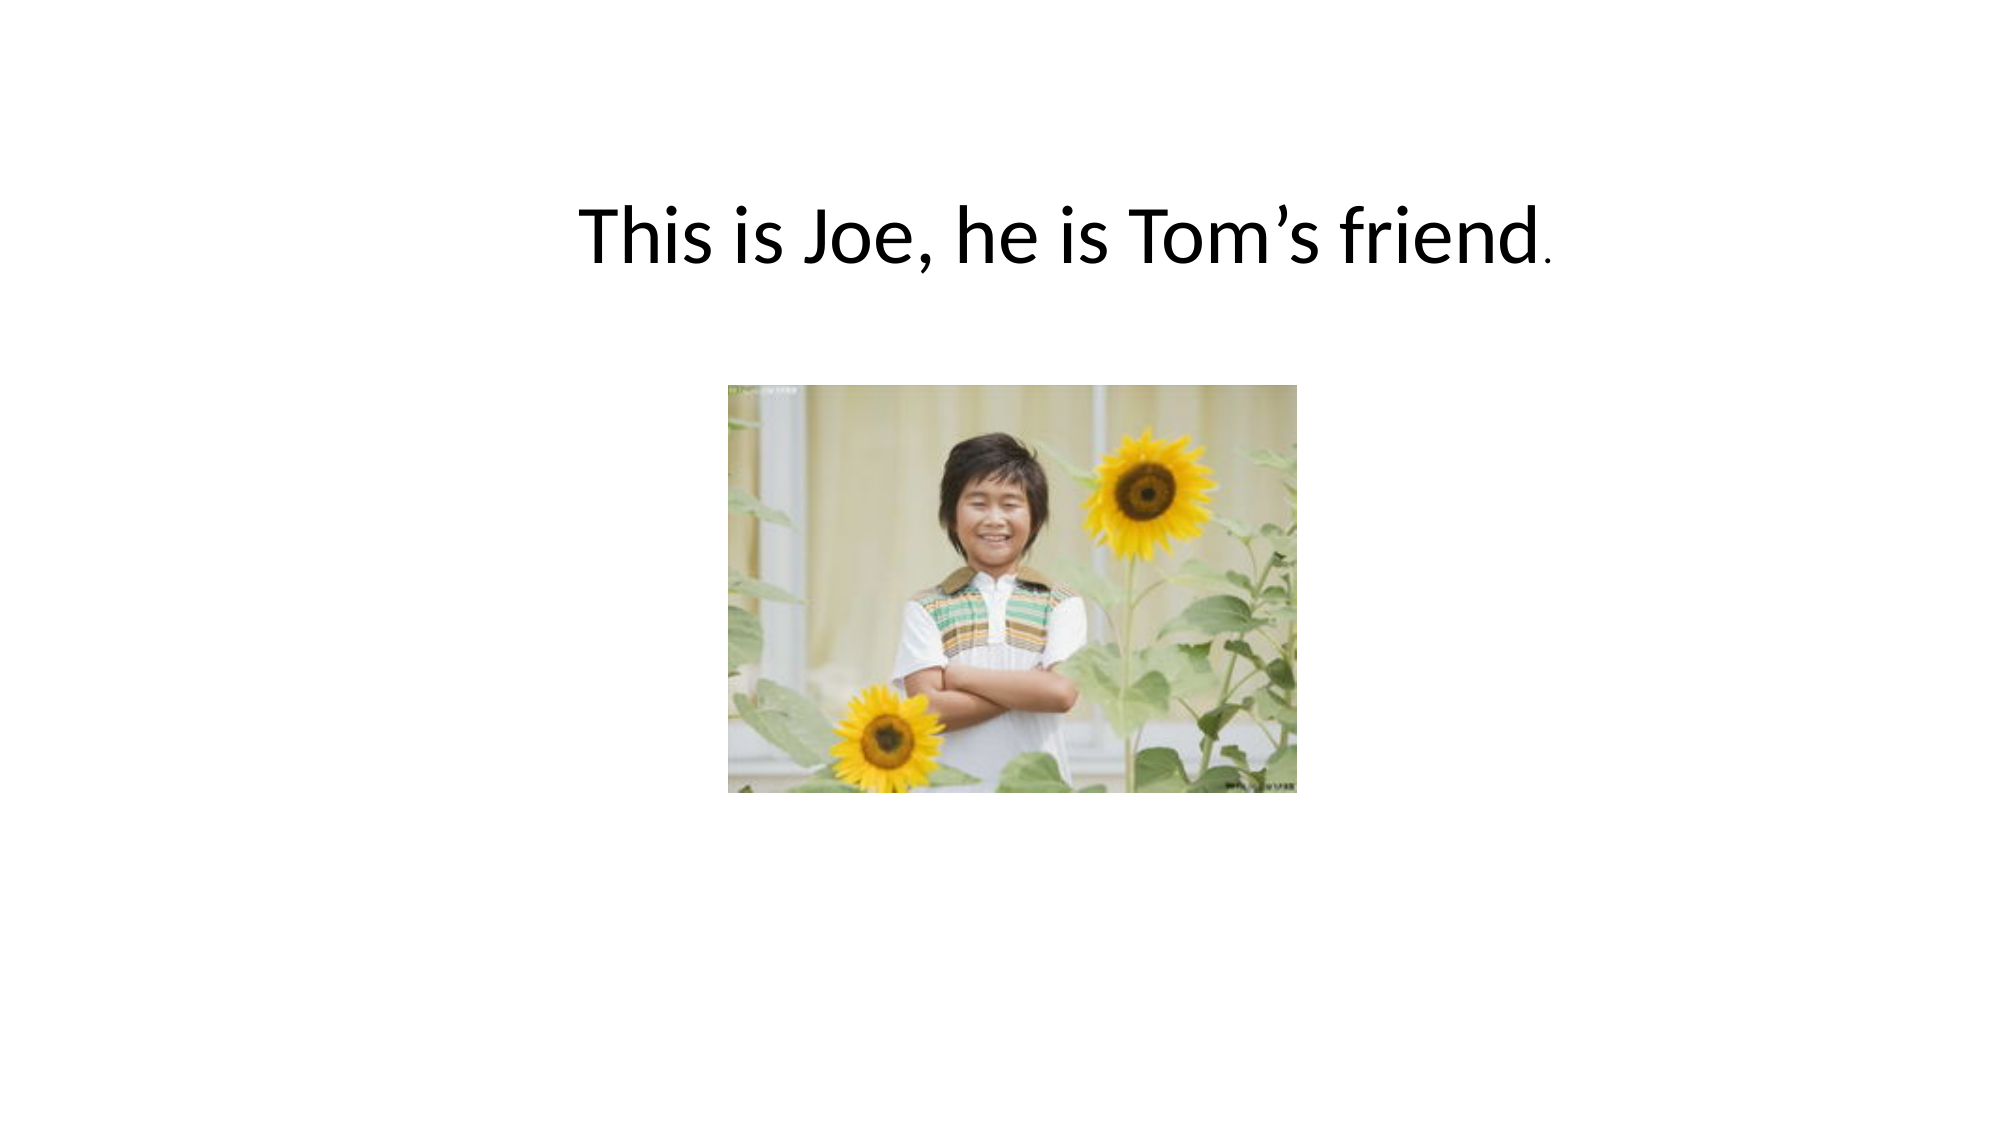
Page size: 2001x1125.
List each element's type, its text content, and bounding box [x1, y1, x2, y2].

picture [728, 385, 1297, 793]
text_box This is Joe, he is Tom’s friend. [563, 172, 1568, 288]
